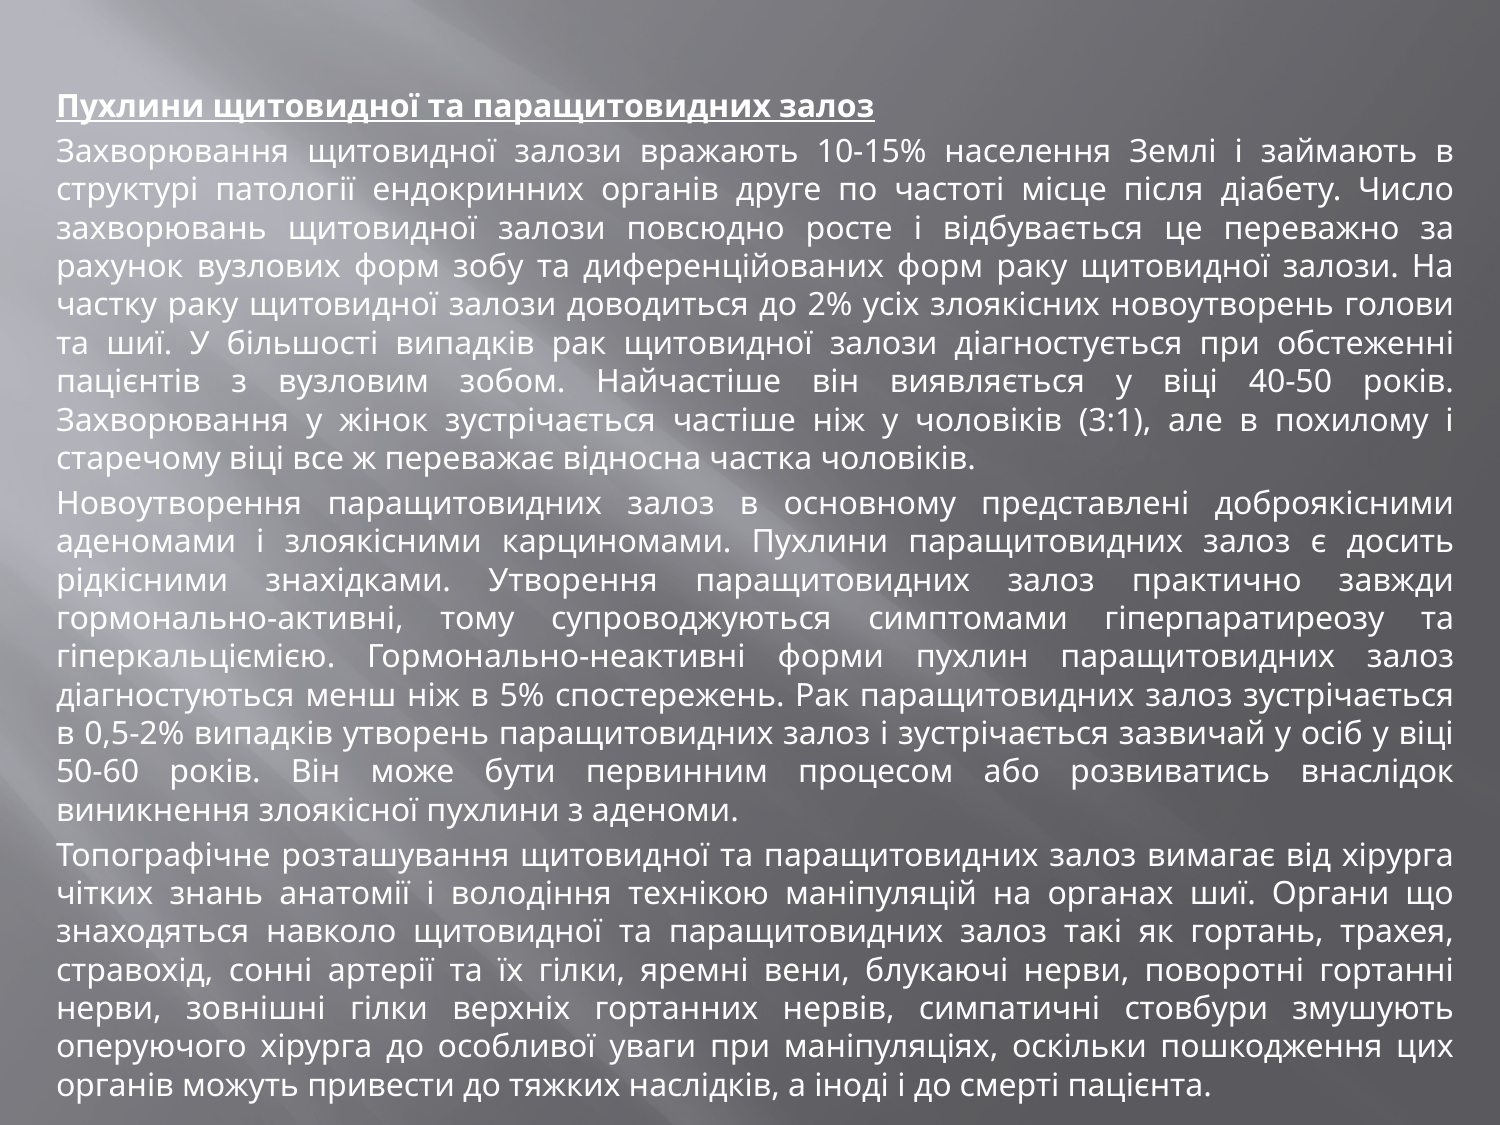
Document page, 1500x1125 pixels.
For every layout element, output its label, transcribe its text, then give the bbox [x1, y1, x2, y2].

subtitle Пухлини щитовидної та паращитовидних залоз Захворювання щитовидної залози вражають 10-15% населення Землі і займають в структурі патології ендокринних органів друге по частоті місце після діабету. Число захворювань щитовидної залози повсюдно росте і відбувається це переважно за рахунок вузлових форм зобу та диференційованих форм раку щитовидної залози. На частку раку щитовидної залози доводиться до 2% усіх злоякісних новоутворень голови та шиї. У більшості випадків рак щитовидної залози діагностується при обстеженні пацієнтів з вузловим зобом. Найчастіше він виявляється у віці 40-50 років. Захворювання у жінок зустрічається частіше ніж у чоловіків (3:1), але в похилому і старечому віці все ж переважає відносна частка чоловіків. Новоутворення паращитовидних залоз в основному представлені доброякісними аденомами і злоякісними карциномами. Пухлини паращитовидних залоз є досить рідкісними знахідками. Утворення паращитовидних залоз практично завжди гормонально-активні, тому супроводжуються симптомами гіперпаратиреозу та гіперкальціємією. Гормонально-неактивні форми пухлин паращитовидних залоз діагностуються менш ніж в 5% спостережень. Рак паращитовидних залоз зустрічається в 0,5-2% випадків утворень паращитовидних залоз і зустрічається зазвичай у осіб у віці 50-60 років. Він може бути первинним процесом або розвиватись внаслідок виникнення злоякісної пухлини з аденоми. Топографічне розташування щитовидної та паращитовидних залоз вимагає від хірурга чітких знань анатомії і володіння технікою маніпуляцій на органах шиї. Органи що знаходяться навколо щитовидної та паращитовидних залоз такі як гортань, трахея, стравохід, сонні артерії та їх гілки, яремні вени, блукаючі нерви, поворотні гортанні нерви, зовнішні гілки верхніх гортанних нервів, симпатичні стовбури змушують оперуючого хірурга до особливої уваги при маніпуляціях, оскільки пошкодження цих органів можуть привести до тяжких наслідків, а іноді і до смерті пацієнта. [41, 78, 1471, 1125]
